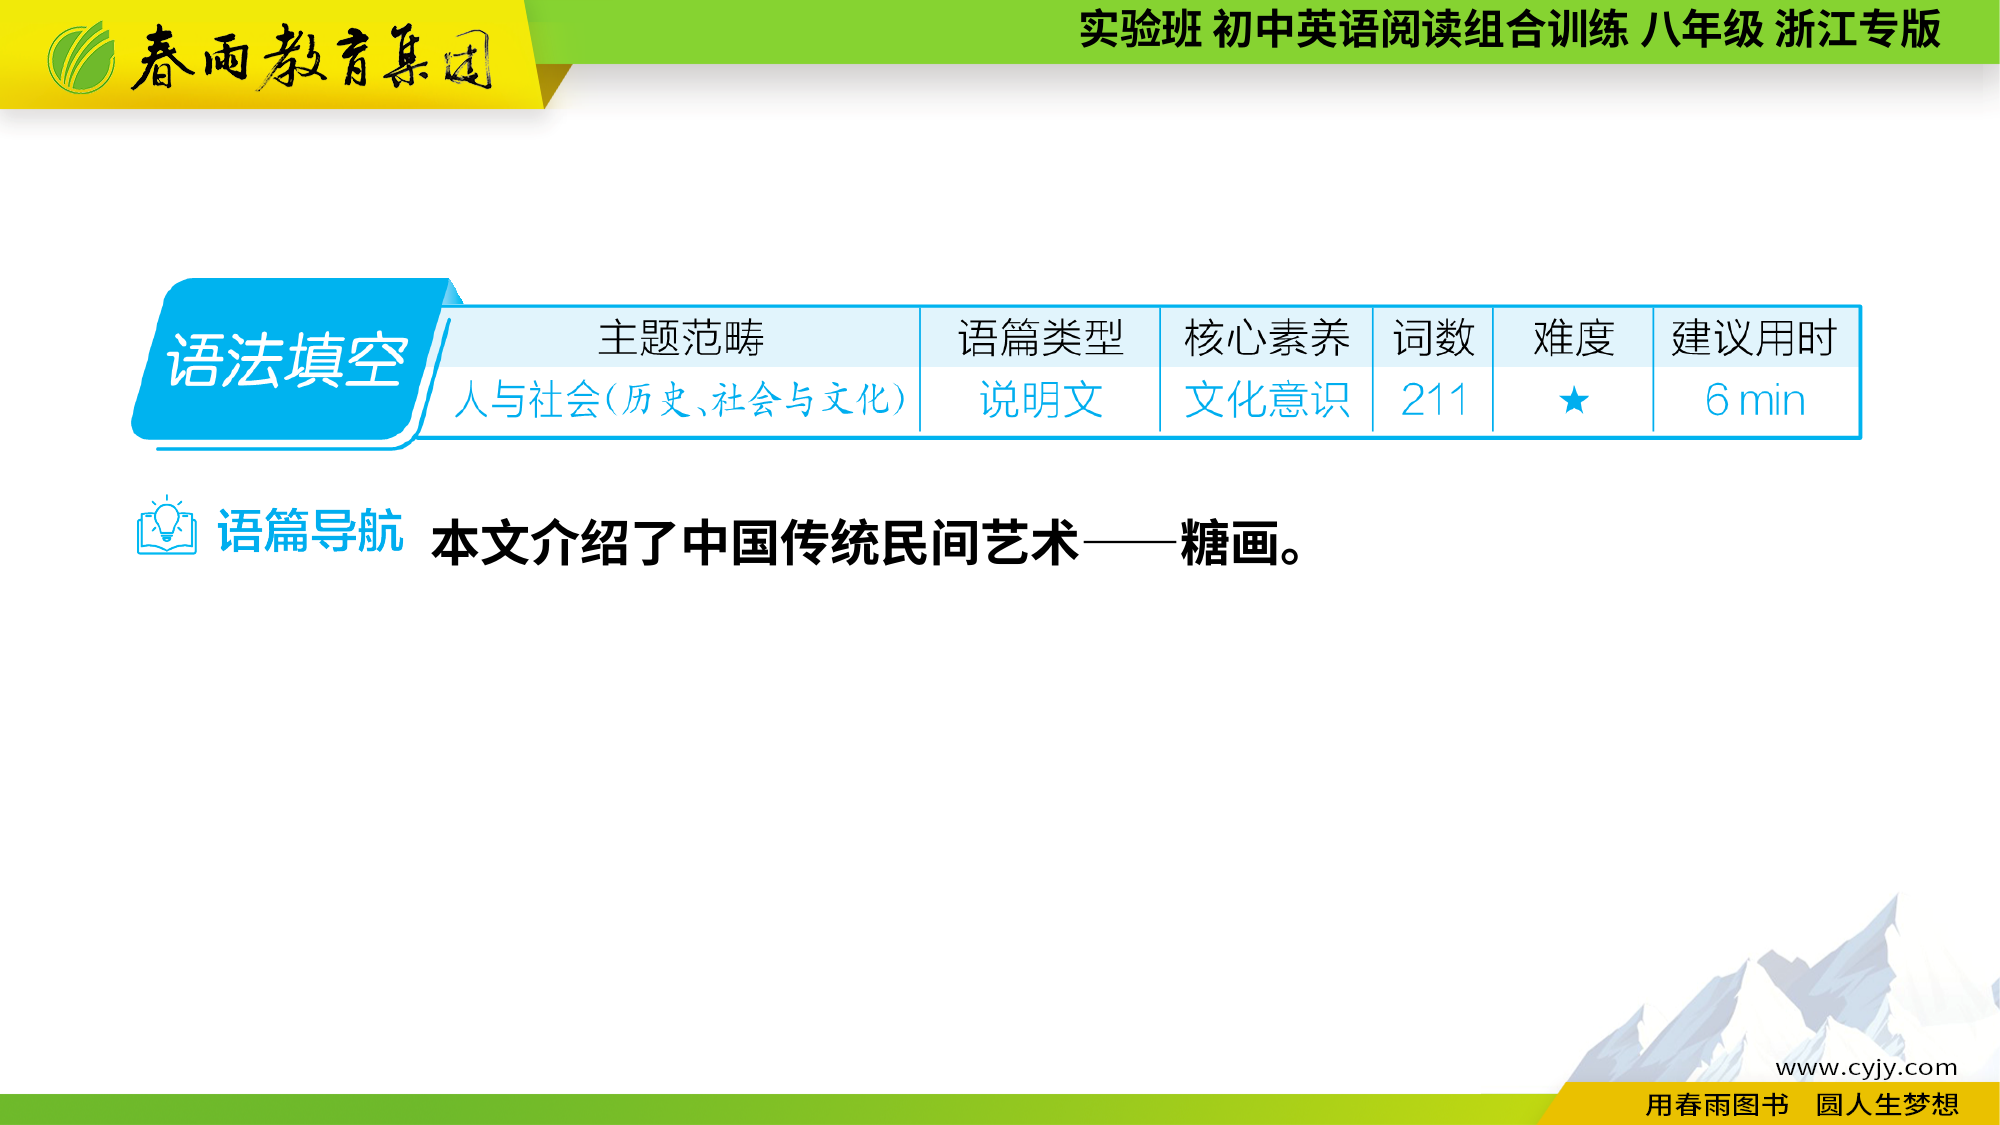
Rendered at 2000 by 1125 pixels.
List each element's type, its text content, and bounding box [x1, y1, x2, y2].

list 本文介绍了中国传统民间艺术——糖画。 [54, 474, 1939, 581]
picture [0, 0, 2000, 1125]
